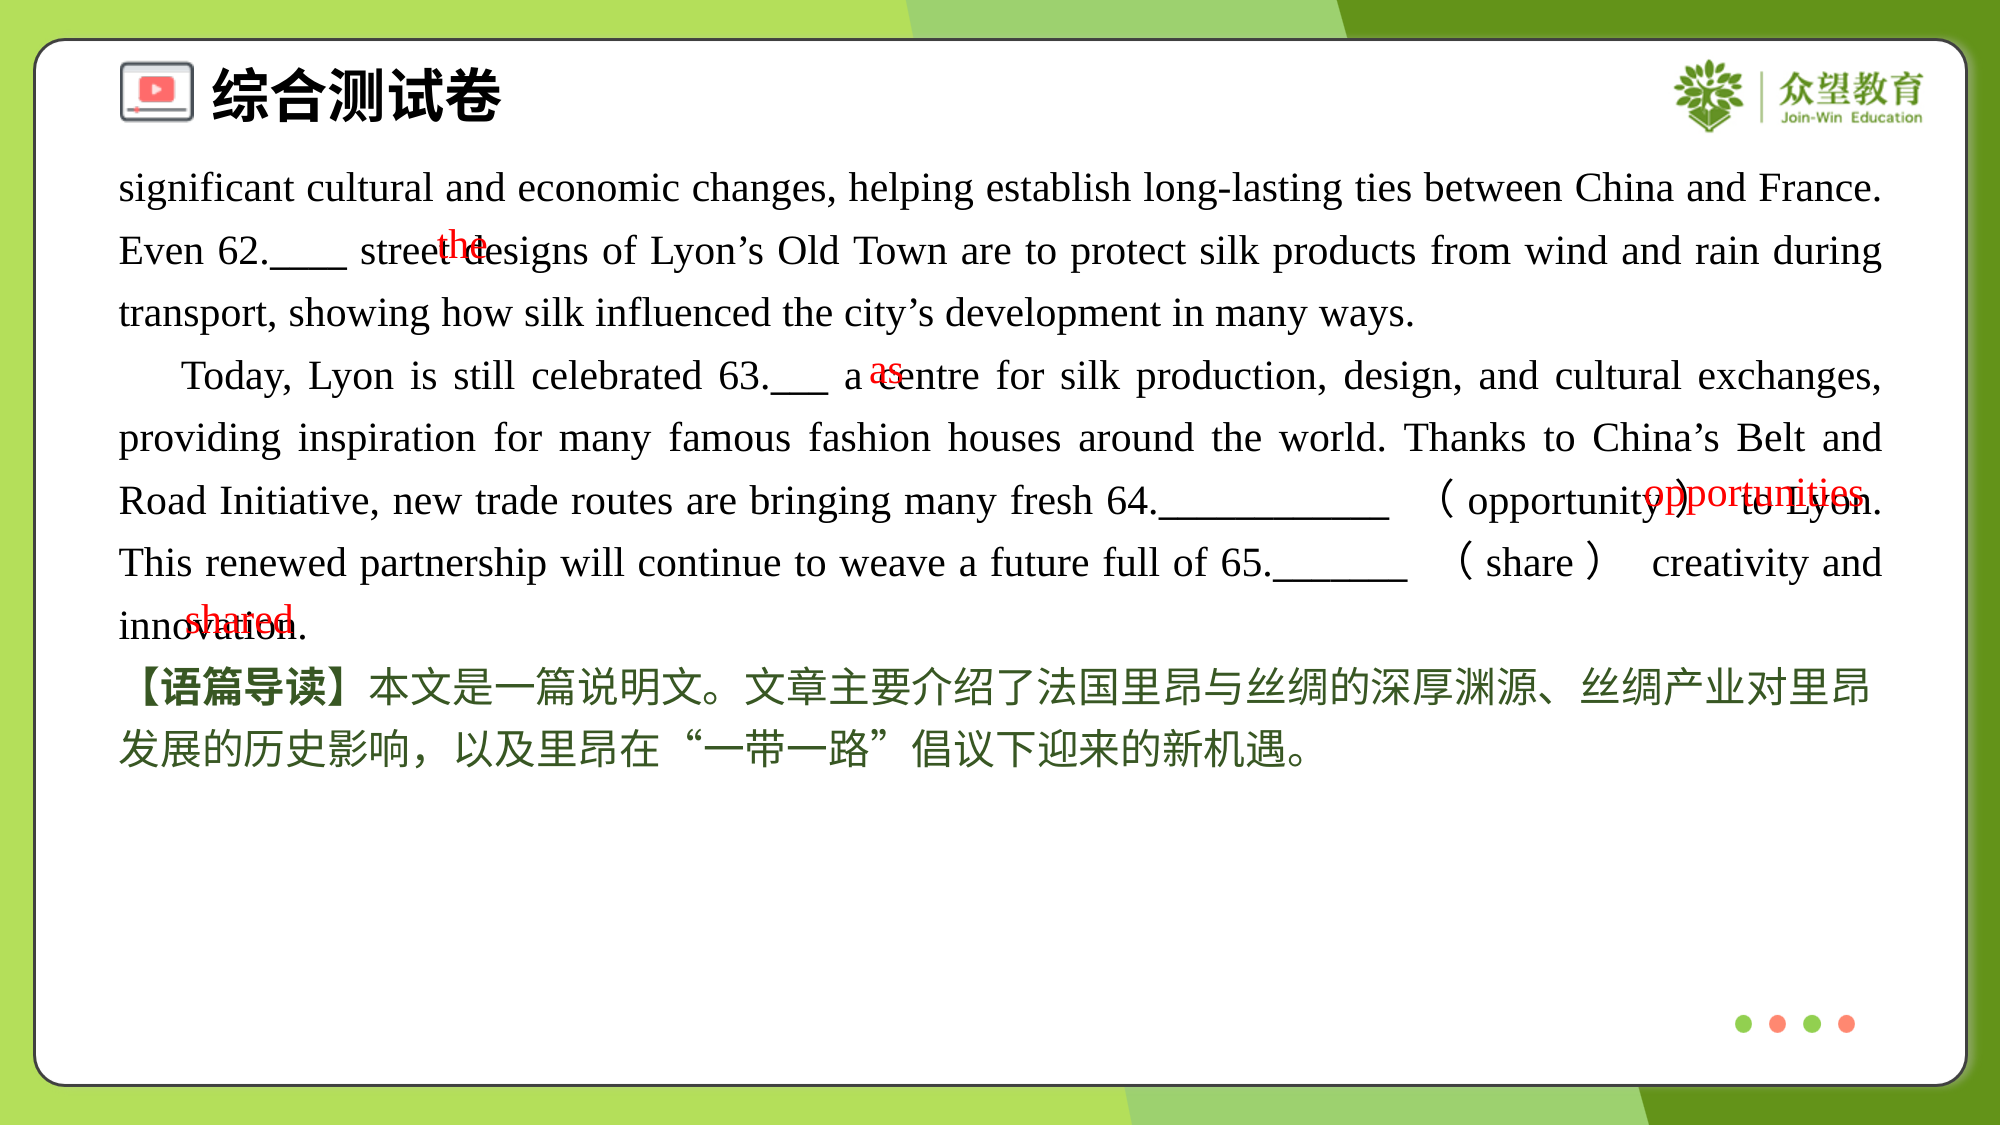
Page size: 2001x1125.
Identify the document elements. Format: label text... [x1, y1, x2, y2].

picture [0, 0, 2000, 1125]
text_box 【语篇导读】本文是一篇说明文。文章主要介绍了法国里昂与丝绸的深厚渊源、丝绸产业对里昂发展的历史影响，以及里昂在“一带一路”倡议下迎来的新机遇。 [118, 647, 1883, 768]
text_box as [864, 328, 909, 387]
text_box shared [180, 578, 299, 637]
text_box significant cultural and economic changes, helping establish long-lasting ties between China and France. Even 62.____ street designs of Lyon’s Old Town are to protect silk products from wind and rain during transport, showing how silk influenced the city’s development in many ways. Today, Lyon is still celebrated 63.___ a centre for silk production, design, and cultural exchanges, providing inspiration for many famous fashion houses around the world. Thanks to China’s Belt and Road Initiative, new trade routes are bringing many fresh 64.____________ （opportunity） to Lyon. This renewed partnership will continue to weave a future full of 65._______ （share） creativity and innovation.#1.3 [118, 147, 1883, 642]
text_box the [432, 203, 493, 262]
text_box opportunities [1640, 451, 1869, 510]
